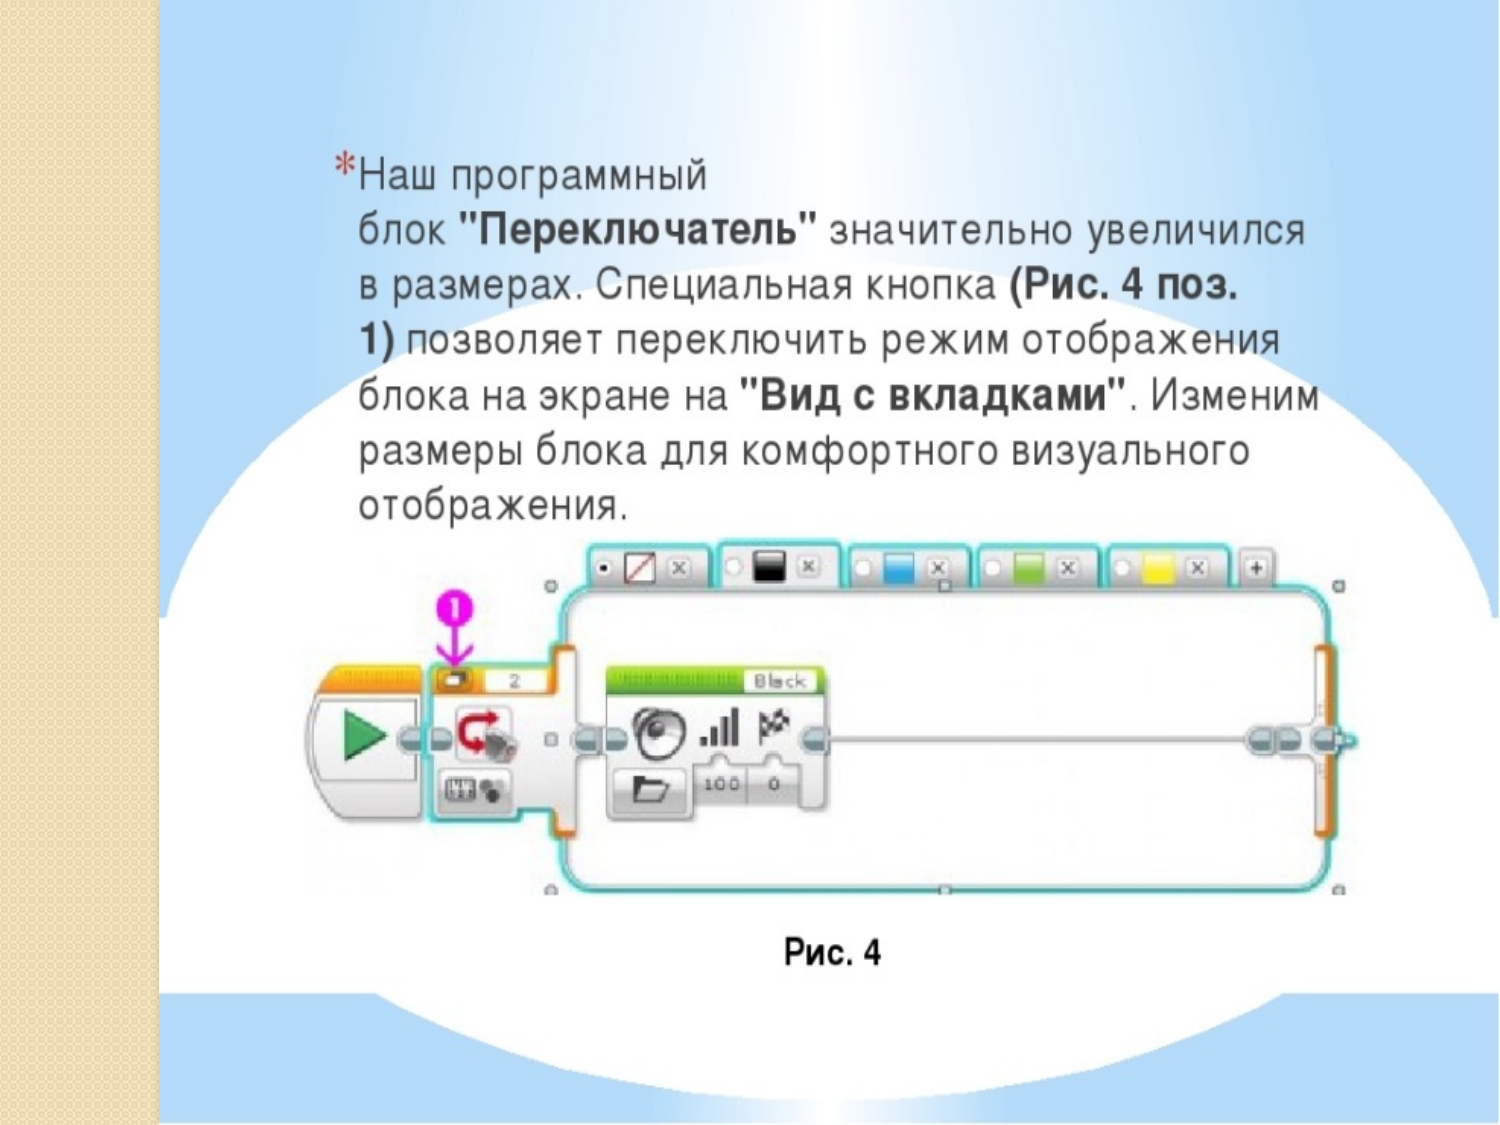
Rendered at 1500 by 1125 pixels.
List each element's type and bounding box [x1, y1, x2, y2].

picture [159, 0, 1500, 1125]
